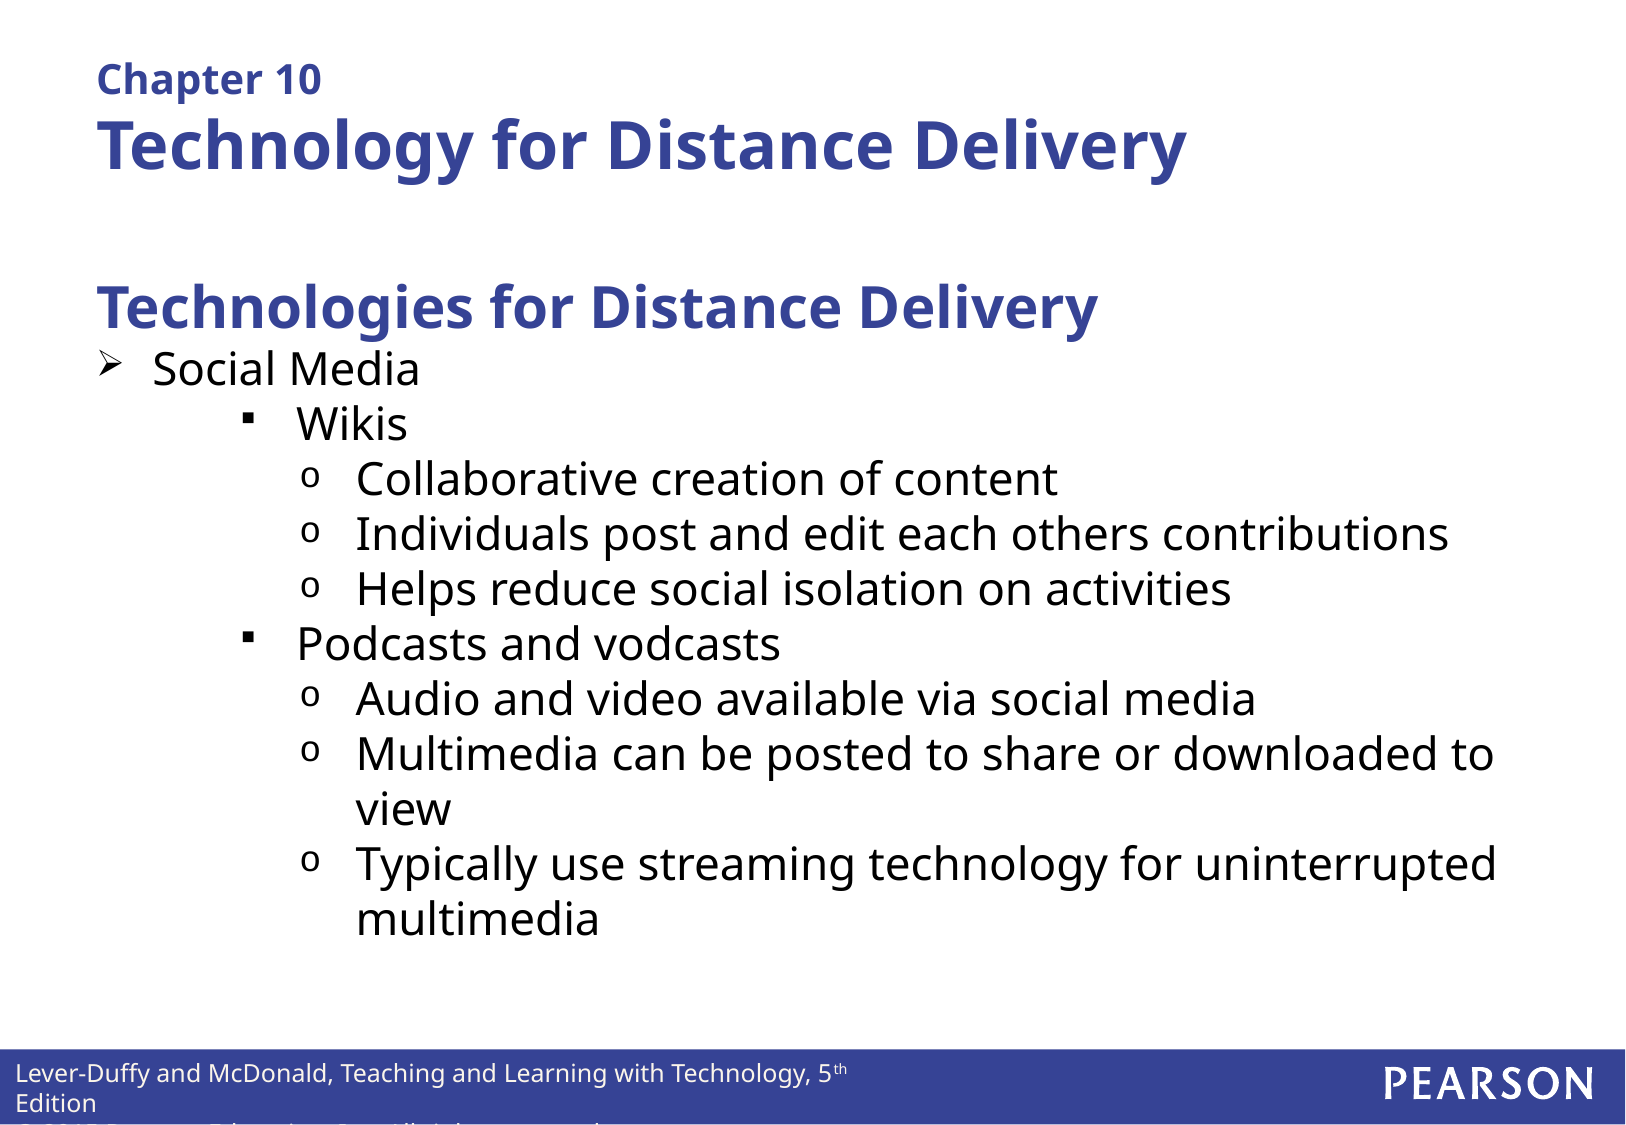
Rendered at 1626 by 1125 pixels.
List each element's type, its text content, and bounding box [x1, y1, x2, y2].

list Technologies for Distance Delivery Social Media Wikis Collaborative creation of content Individuals post and edit each others contributions Helps reduce social isolation on activities Podcasts and vodcasts Audio and video available via social media Multimedia can be posted to share or downloaded to view Typically use streaming technology for uninterrupted multimedia [81, 262, 1544, 1005]
title Chapter 10 Technology for Distance Delivery [81, 45, 1544, 233]
